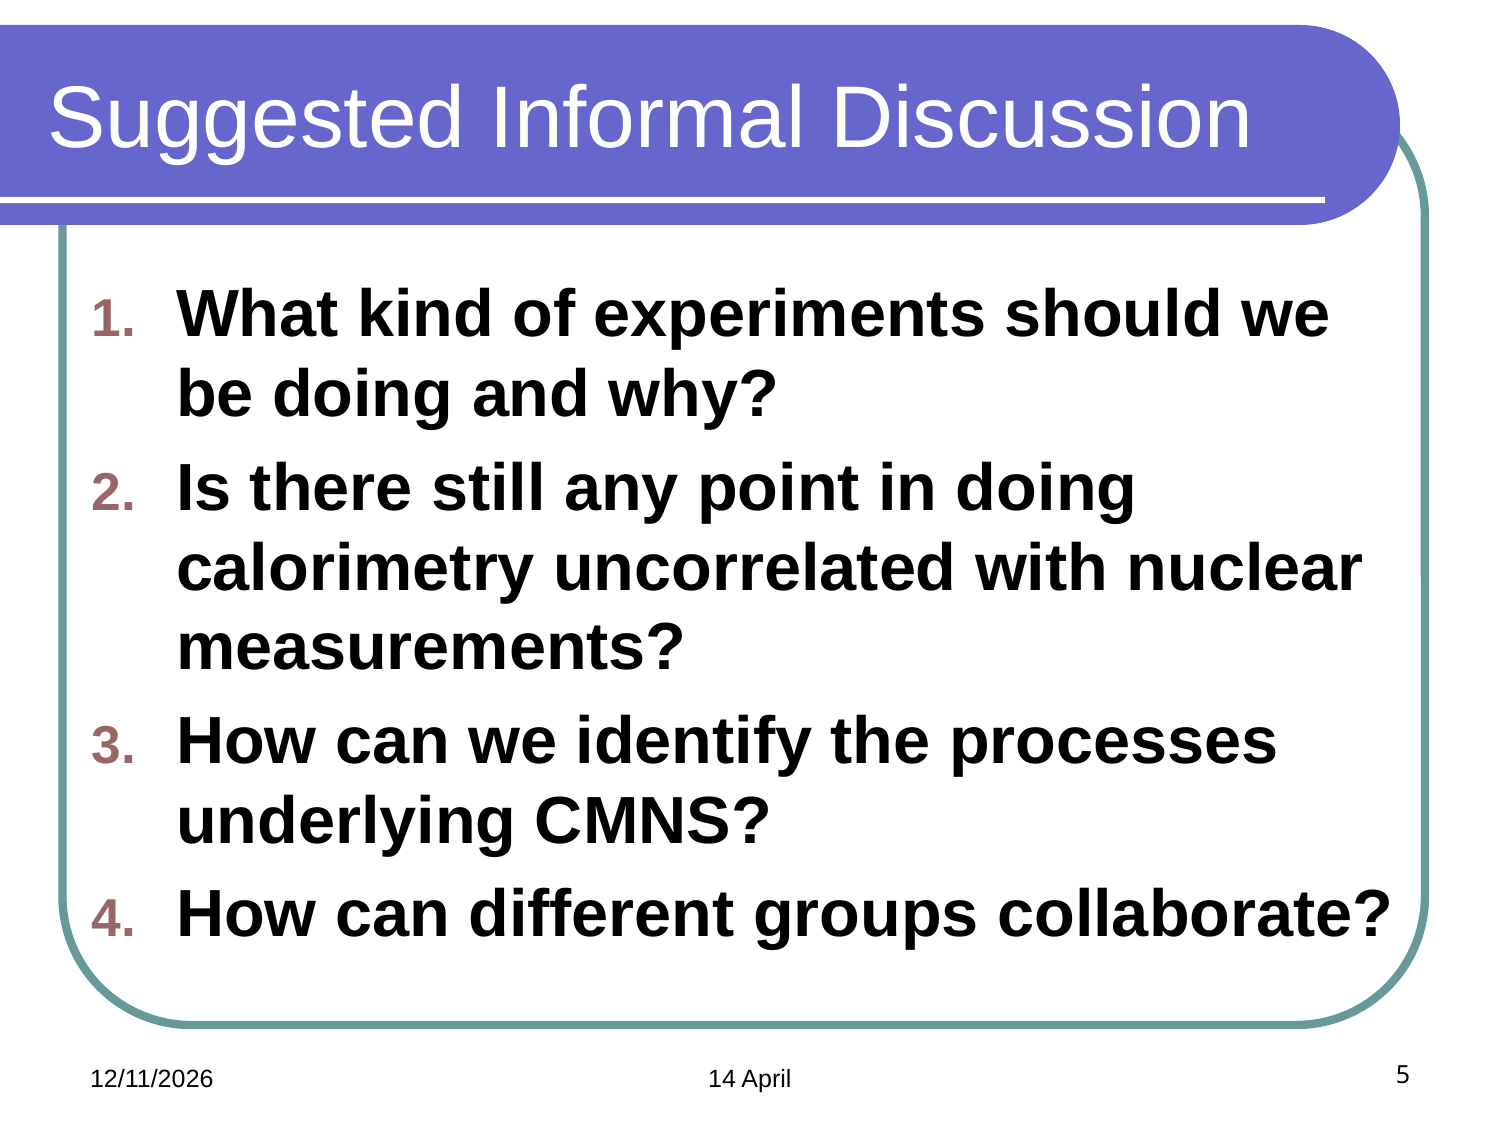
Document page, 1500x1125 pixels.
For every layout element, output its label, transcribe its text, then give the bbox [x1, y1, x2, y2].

list What kind of experiments should we be doing and why? Is there still any point in doing calorimetry uncorrelated with nuclear measurements? How can we identify the processes underlying CMNS? How can different groups collaborate? [76, 262, 1412, 988]
title Suggested Informal Discussion [32, 37, 1347, 188]
slide_number 5 [1074, 1025, 1425, 1100]
footer 14 April [512, 1025, 988, 1100]
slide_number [75, 1025, 425, 1100]
